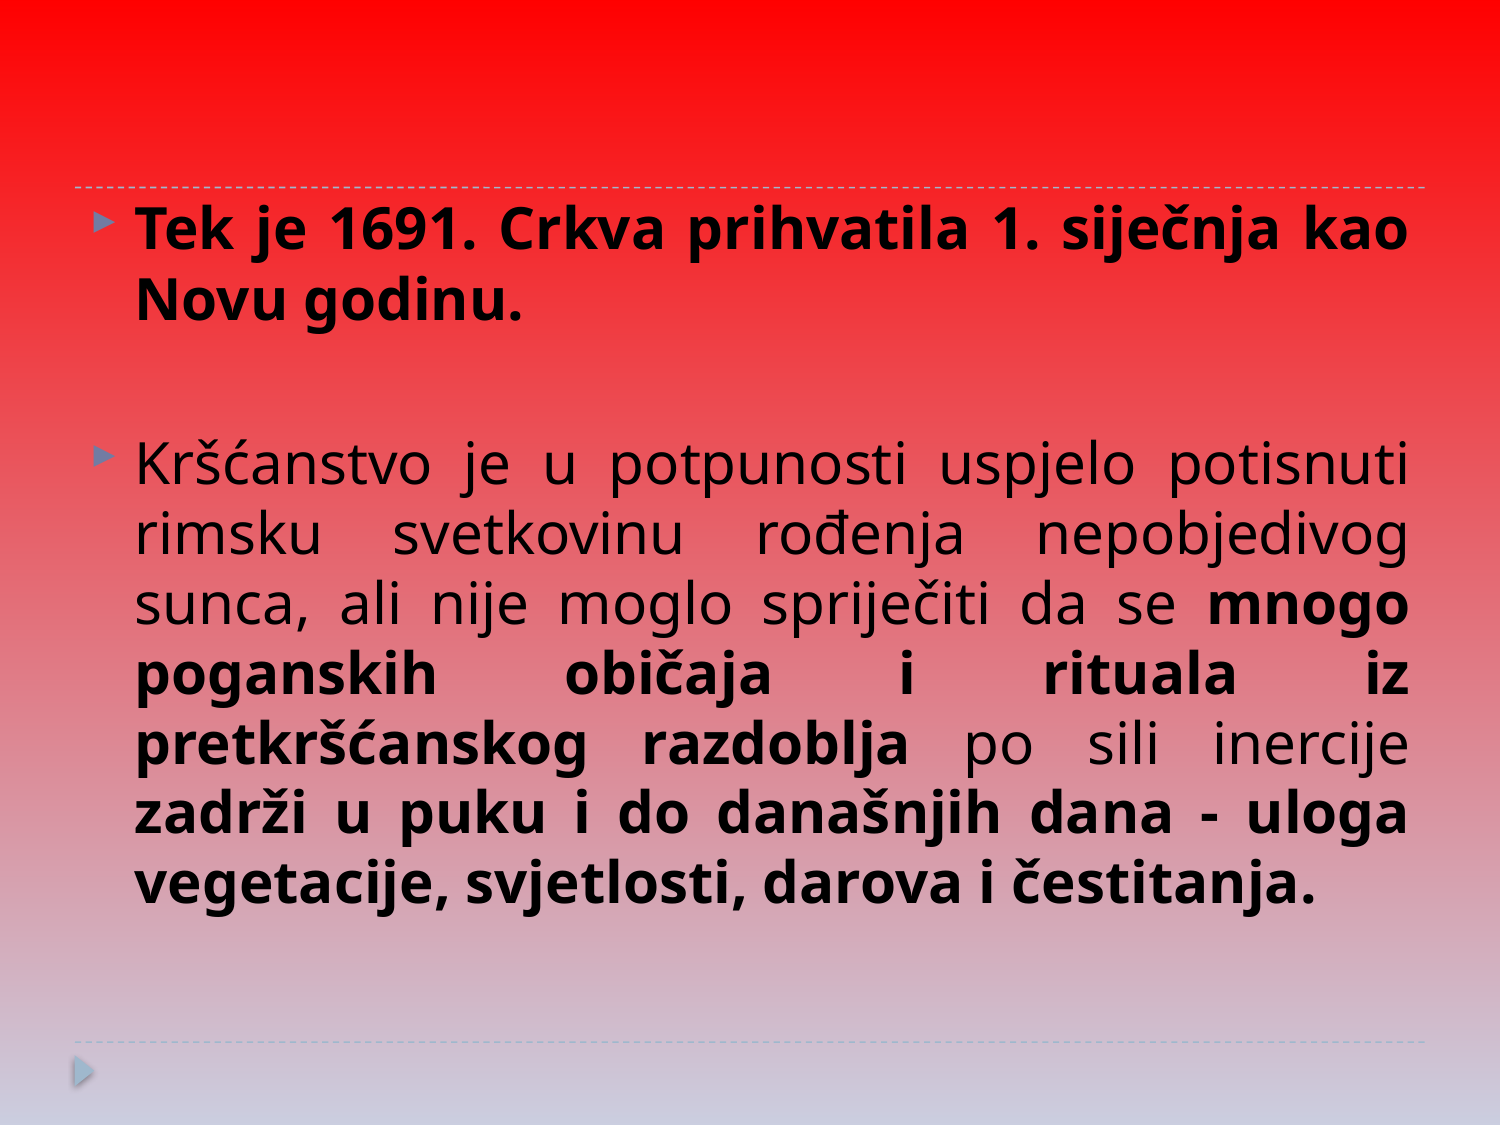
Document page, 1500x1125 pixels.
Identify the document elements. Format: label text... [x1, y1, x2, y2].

list Tek je 1691. Crkva prihvatila 1. siječnja kao Novu godinu. Kršćanstvo je u potpunosti uspjelo potisnuti rimsku svetkovinu rođenja nepobjedivog sunca, ali nije moglo spriječiti da se mnogo poganskih običaja i rituala iz pretkršćanskog razdoblja po sili inercije zadrži u puku i do današnjih dana - uloga vegetacije, svjetlosti, darova i čestitanja. [75, 184, 1425, 1071]
